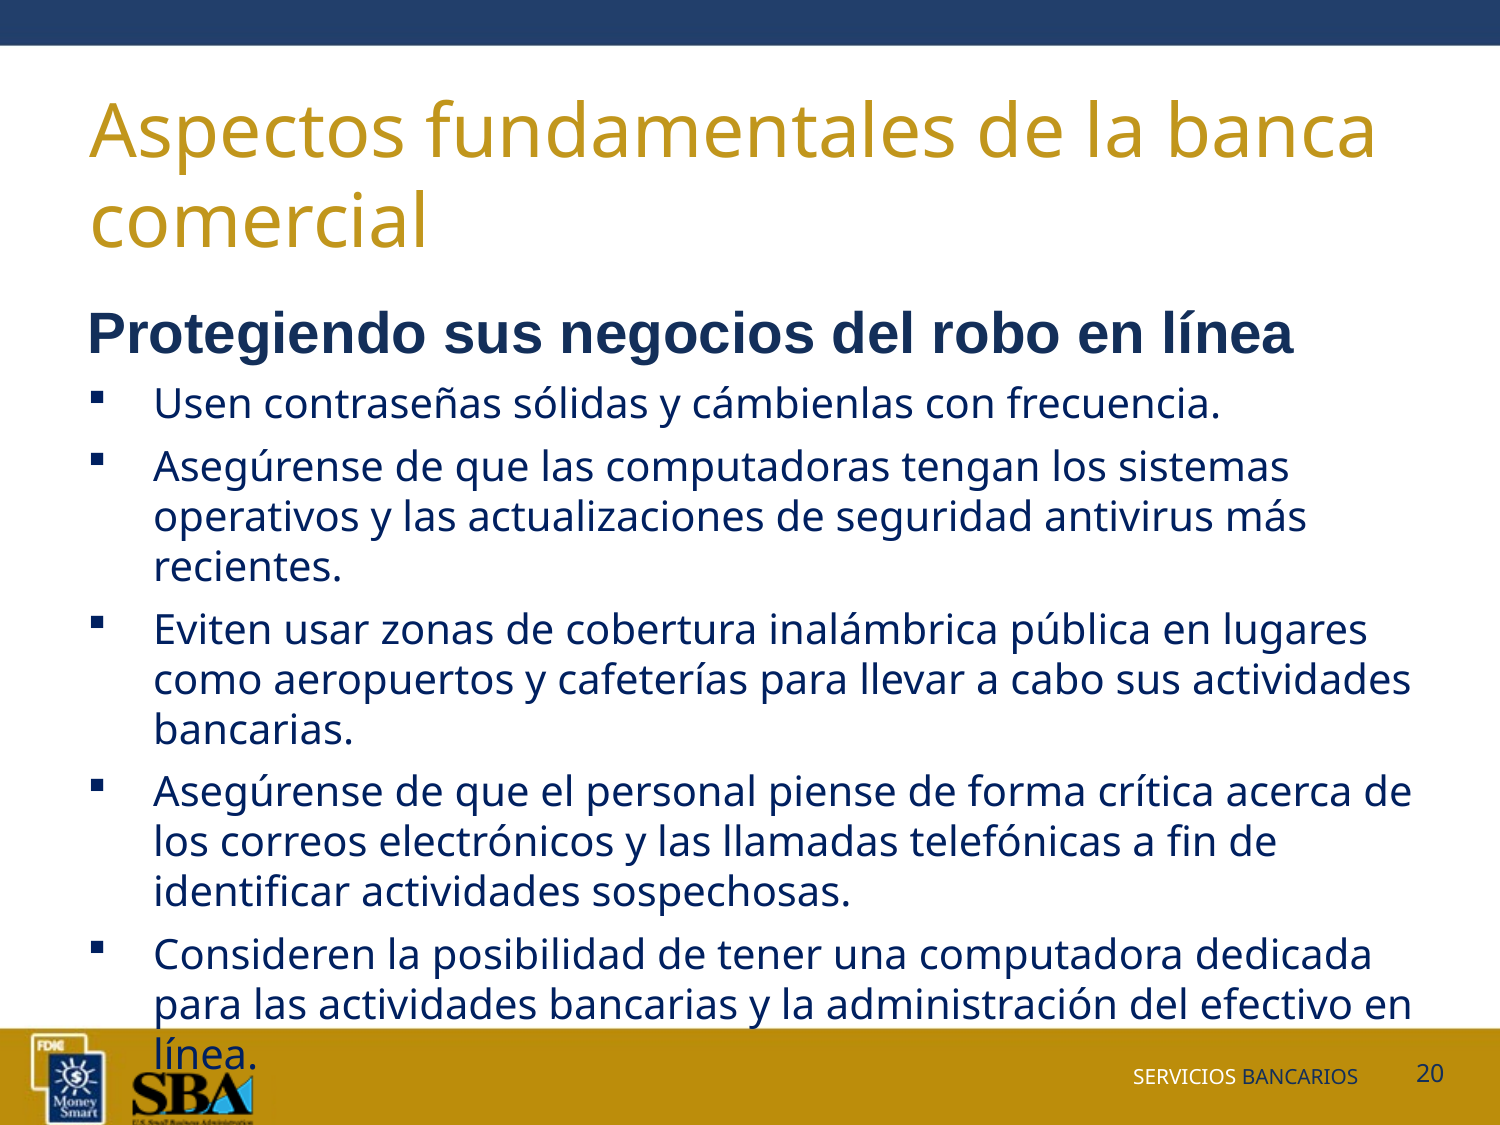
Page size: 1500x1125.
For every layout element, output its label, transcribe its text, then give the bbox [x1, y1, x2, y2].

title Aspectos fundamentales de la banca comercial [89, 82, 1440, 182]
picture [0, 0, 1500, 1125]
list Protegiendo sus negocios del robo en línea Usen contraseñas sólidas y cámbienlas con frecuencia. Asegúrense de que las computadoras tengan los sistemas operativos y las actualizaciones de seguridad antivirus más recientes. Eviten usar zonas de cobertura inalámbrica pública en lugares como aeropuertos y cafeterías para llevar a cabo sus actividades bancarias. Asegúrense de que el personal piense de forma crítica acerca de los correos electrónicos y las llamadas telefónicas a fin de identificar actividades sospechosas. Consideren la posibilidad de tener una computadora dedicada para las actividades bancarias y la administración del efectivo en línea. [87, 294, 1440, 1090]
